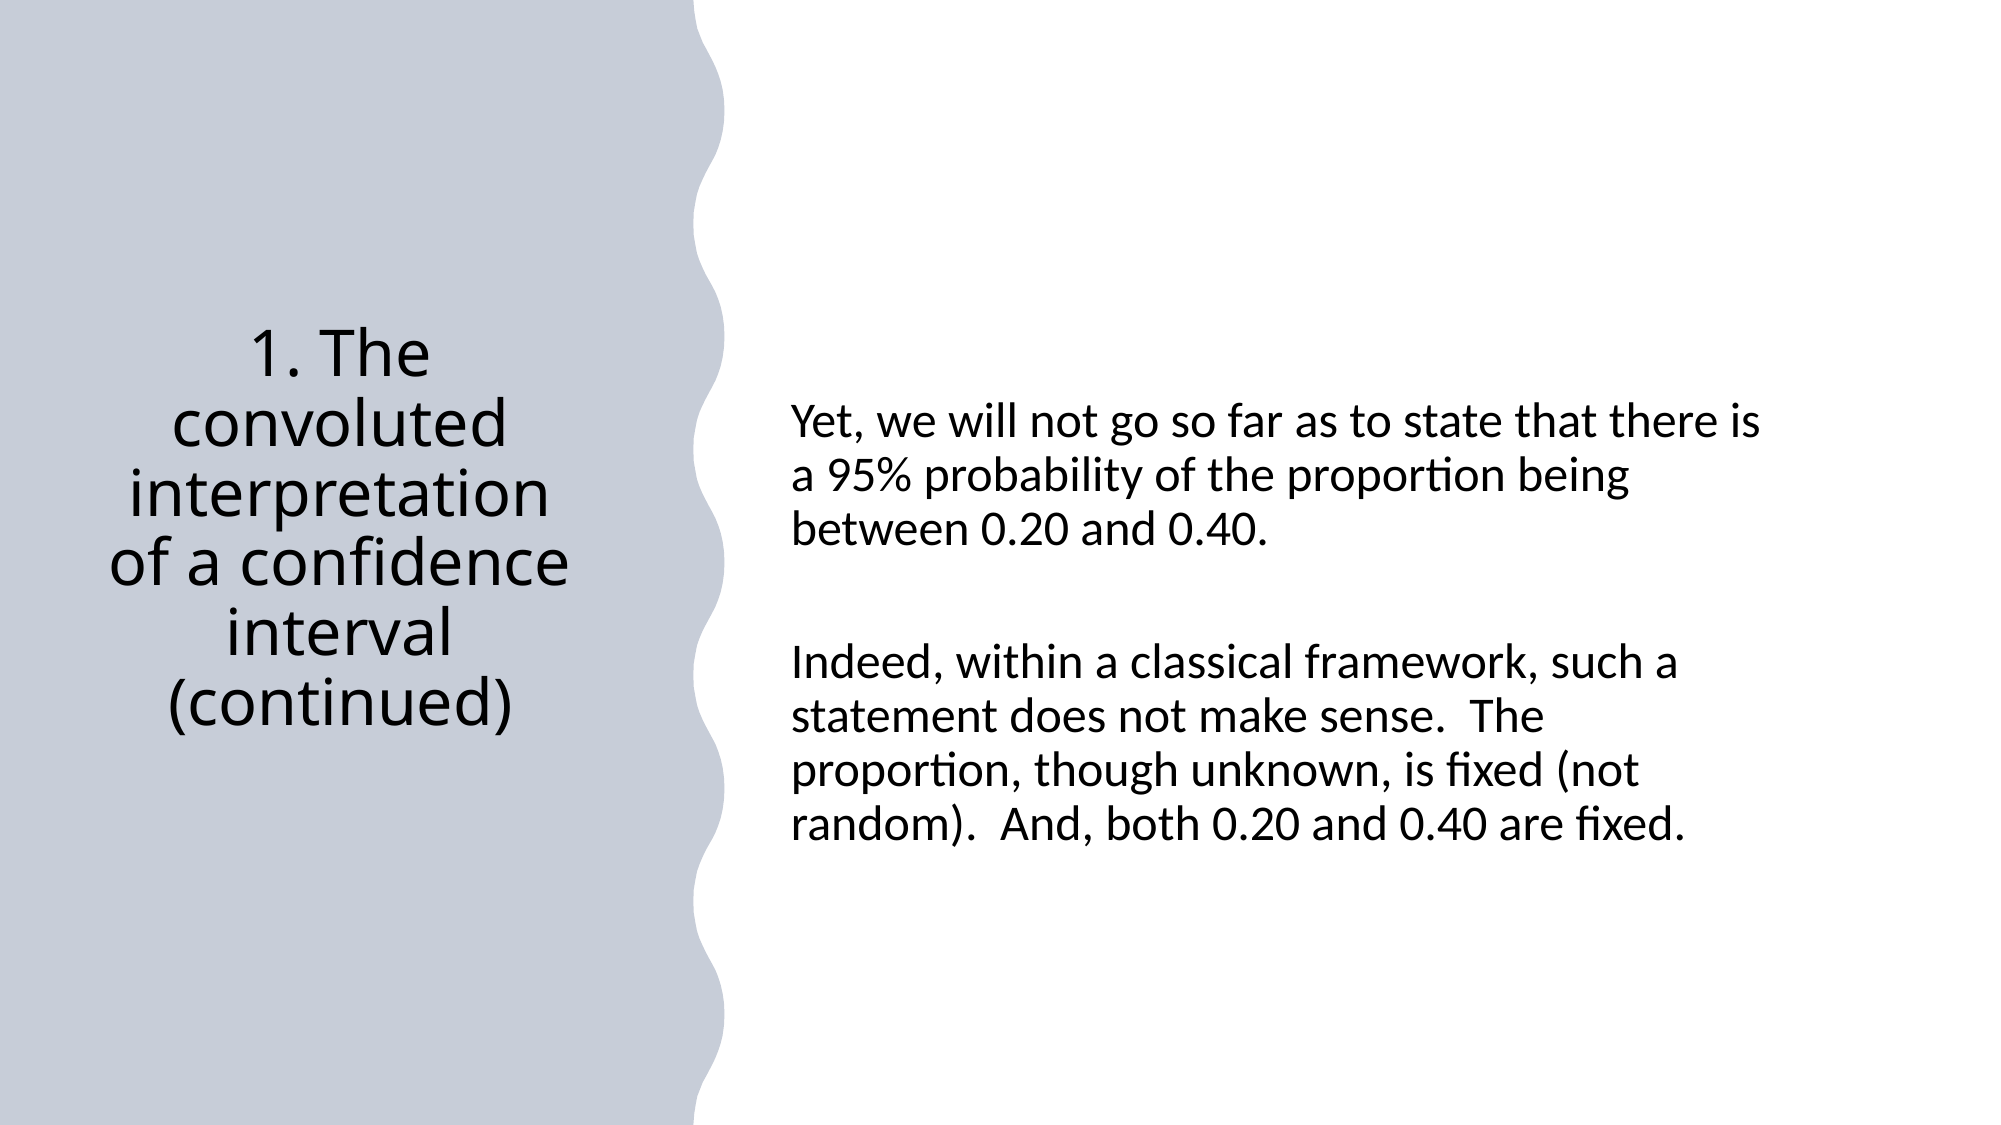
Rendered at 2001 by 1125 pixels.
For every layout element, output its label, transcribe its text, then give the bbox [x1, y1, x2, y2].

list Yet, we will not go so far as to state that there is a 95% probability of the proportion being between 0.20 and 0.40. Indeed, within a classical framework, such a statement does not make sense. The proportion, though unknown, is fixed (not random). And, both 0.20 and 0.40 are fixed. [775, 118, 1800, 1050]
text_box [0, 0, 726, 1125]
text_box [695, 0, 2000, 1125]
title 1. The convoluted interpretation of a confidence interval (continued) [75, 118, 606, 747]
